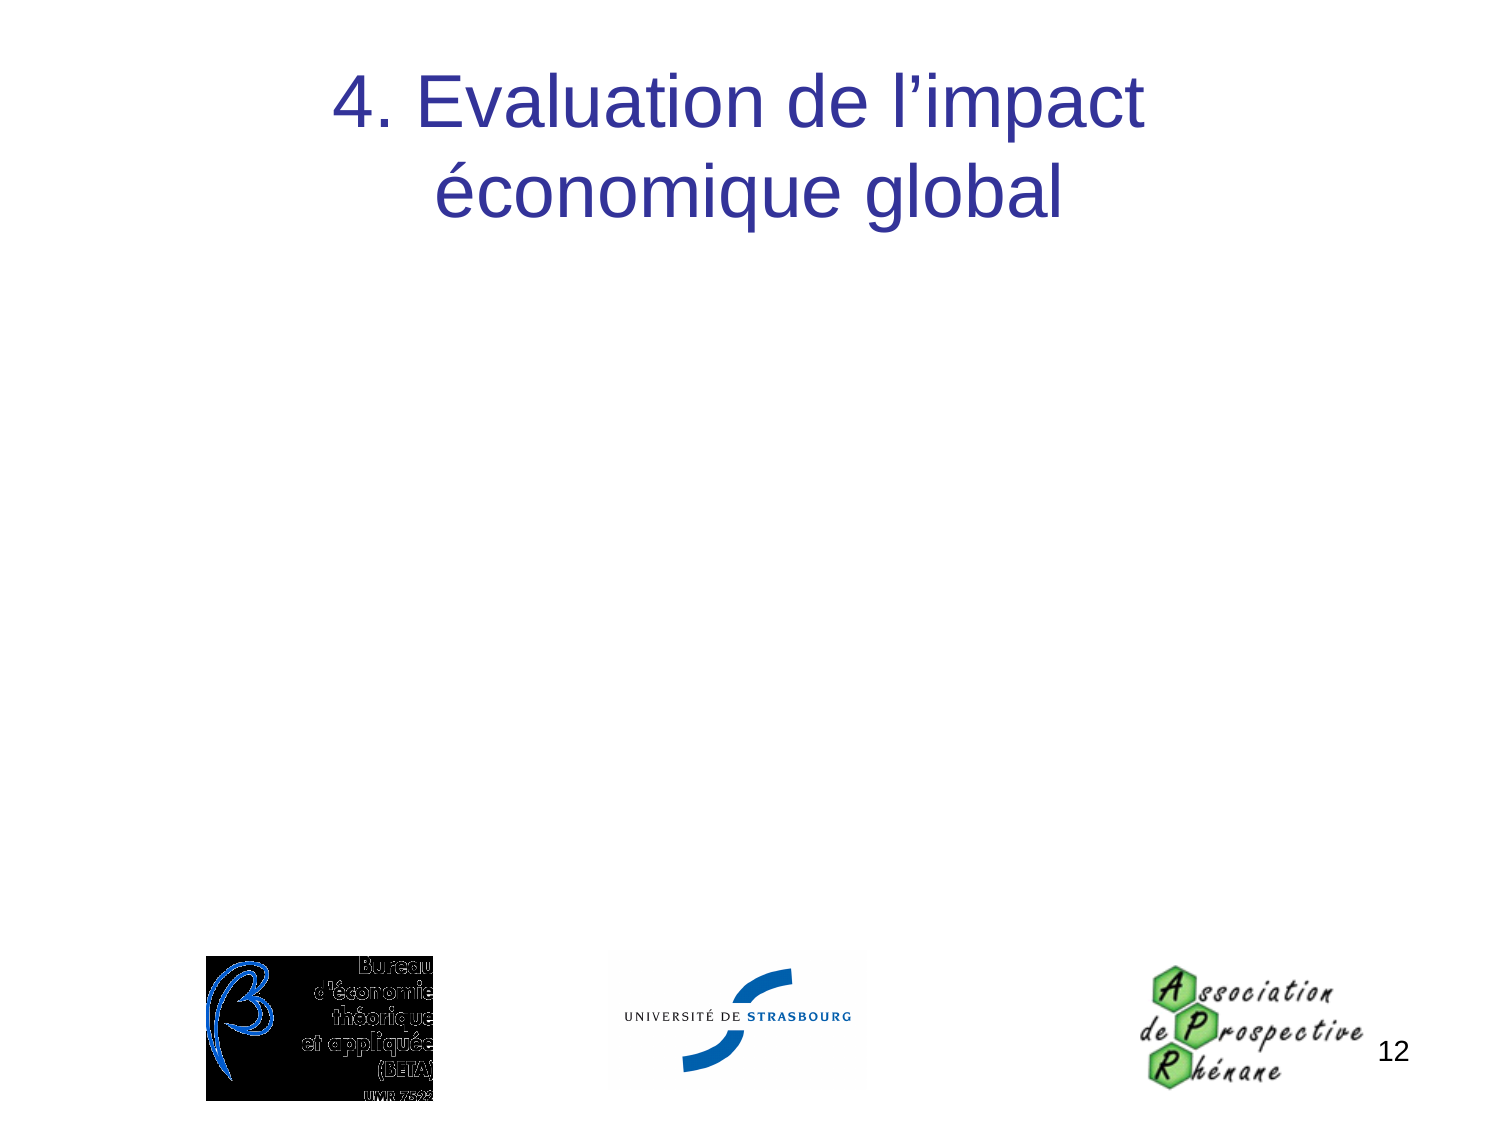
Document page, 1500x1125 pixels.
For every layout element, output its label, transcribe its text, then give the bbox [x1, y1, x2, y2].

slide_number 12 [1074, 1024, 1426, 1103]
title 4. Evaluation de l’impact économique global [75, 45, 1425, 233]
